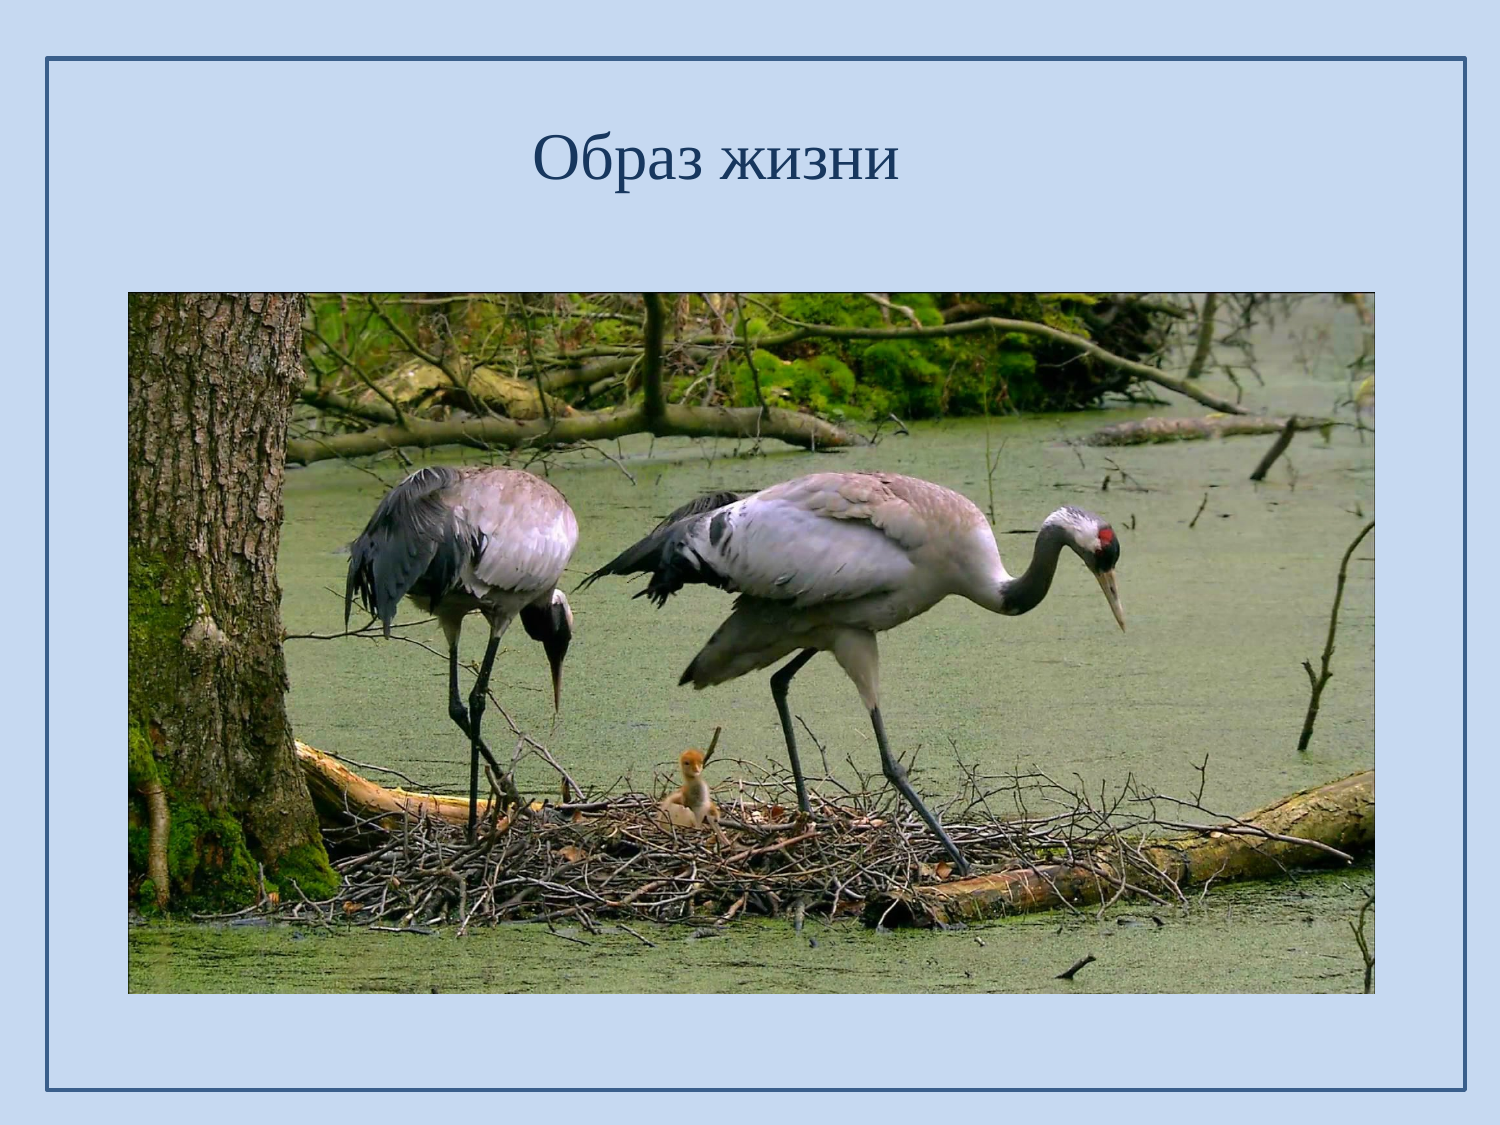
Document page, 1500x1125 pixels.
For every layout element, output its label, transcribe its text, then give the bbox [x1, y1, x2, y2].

picture [128, 292, 1376, 995]
text_box Образ жизни [517, 105, 932, 201]
text_box [45, 56, 1467, 1092]
